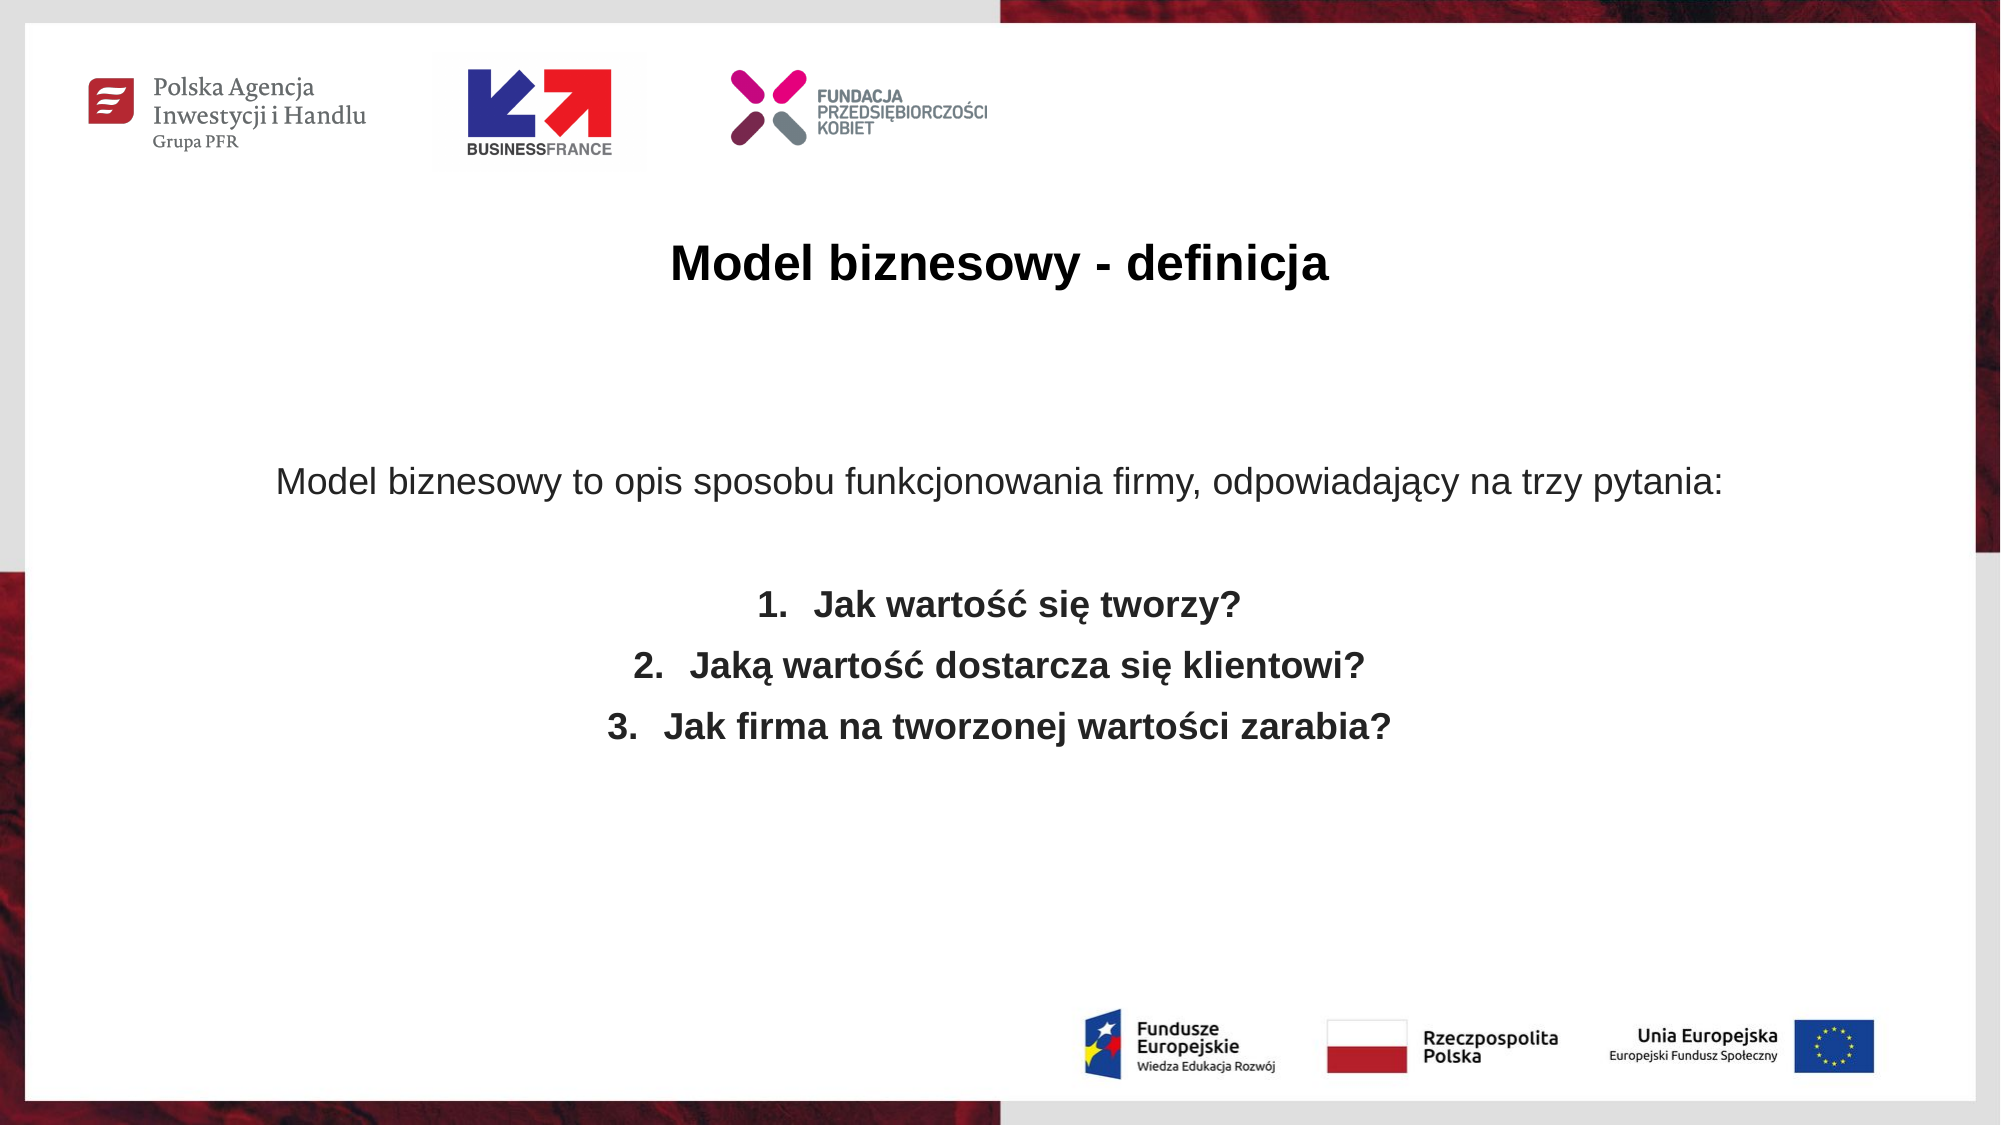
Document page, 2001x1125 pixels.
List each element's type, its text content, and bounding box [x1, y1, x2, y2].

title Model biznesowy - definicja [180, 181, 1820, 327]
picture [0, 0, 2001, 1125]
list Model biznesowy to opis sposobu funkcjonowania firmy, odpowiadający na trzy pytania: Jak wartość się tworzy? Jaką wartość dostarcza się klientowi? Jak firma na tworzonej wartości zarabia? [137, 327, 1863, 1042]
